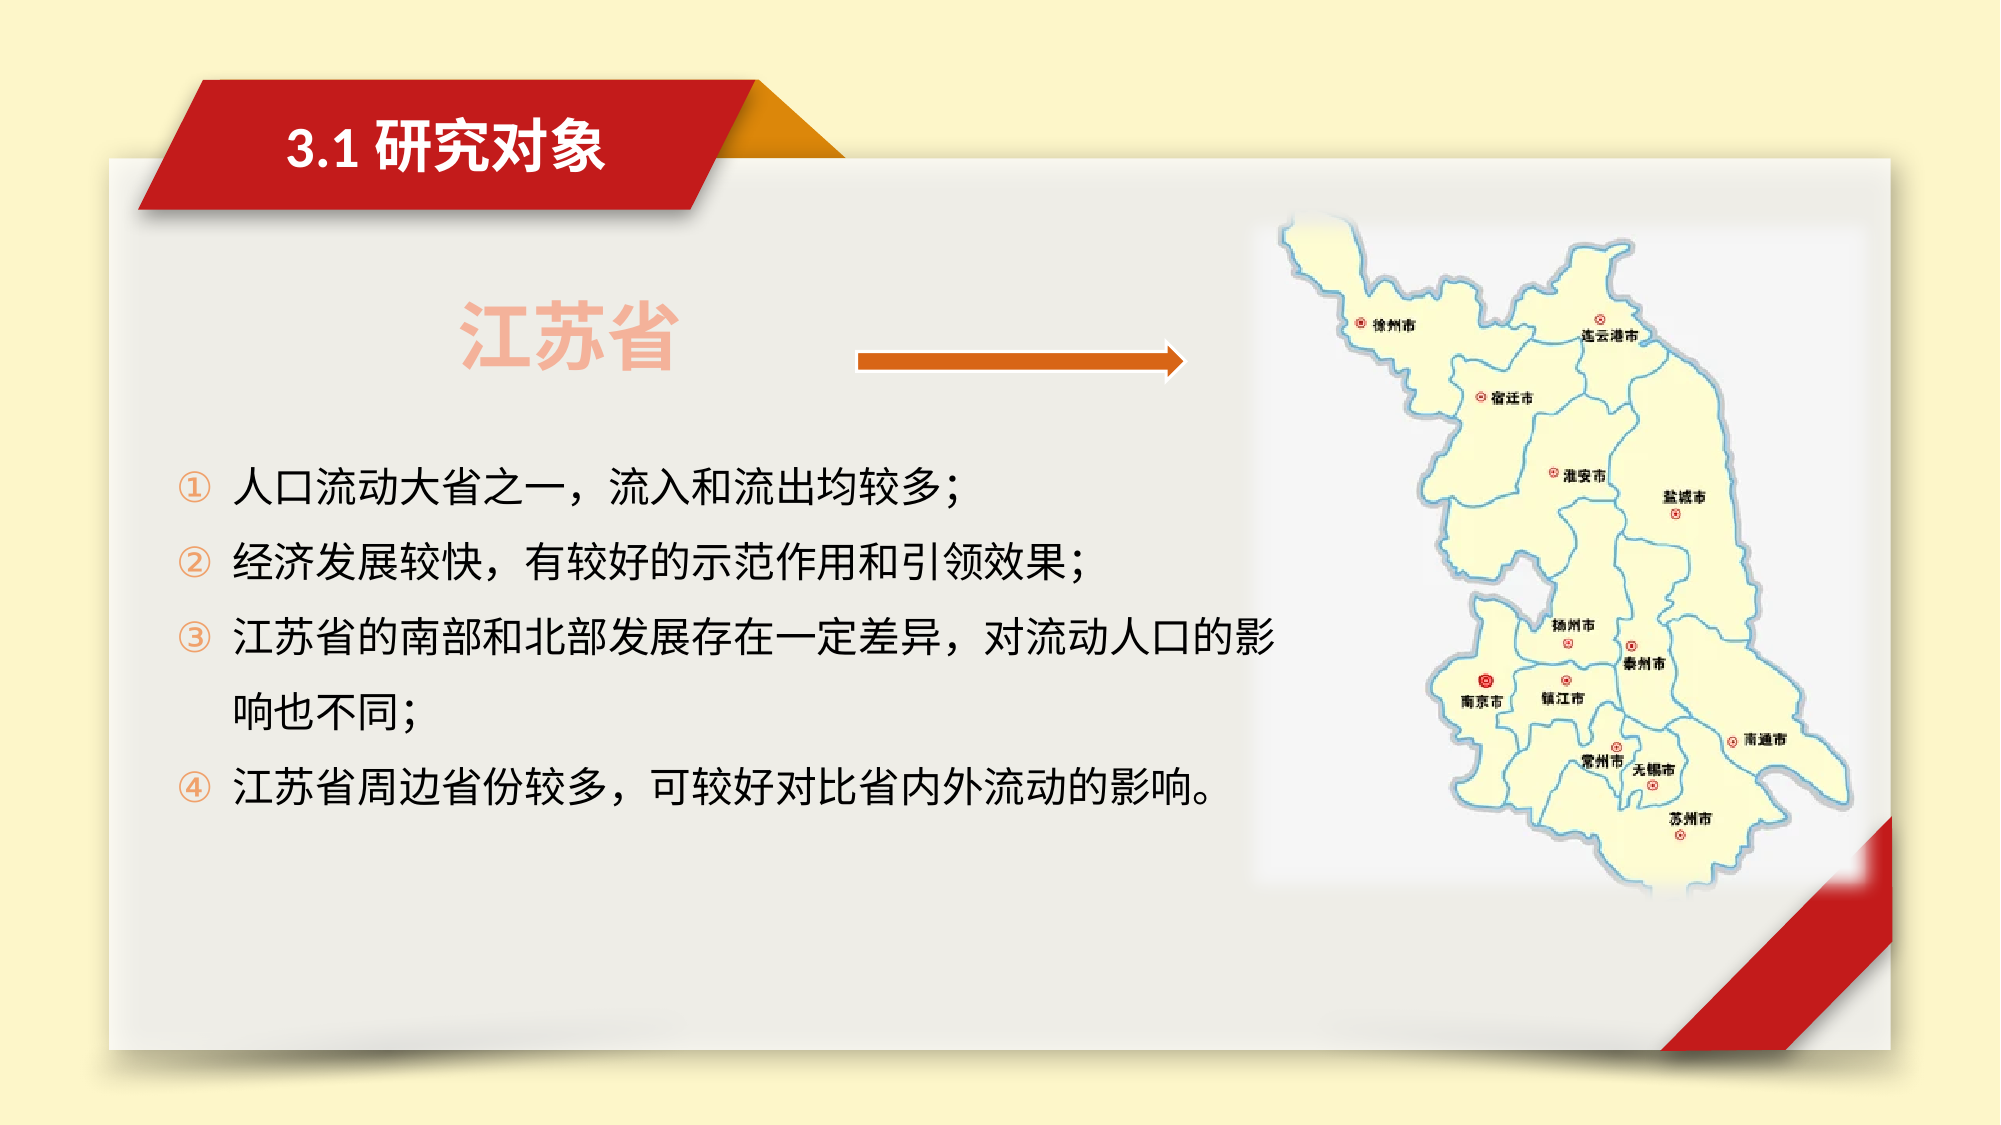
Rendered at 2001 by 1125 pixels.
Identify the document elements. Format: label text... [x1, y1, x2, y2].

text_box 人口流动大省之一，流入和流出均较多； 经济发展较快，有较好的示范作用和引领效果； 江苏省的南部和北部发展存在一定差异，对流动人口的影响也不同； 江苏省周边省份较多，可较好对比省内外流动的影响。 [161, 428, 1235, 819]
text_box [855, 337, 1189, 385]
picture [1235, 208, 1884, 902]
text_box 江苏省 [442, 282, 698, 388]
text_box 3.1研究对象 [271, 101, 623, 187]
